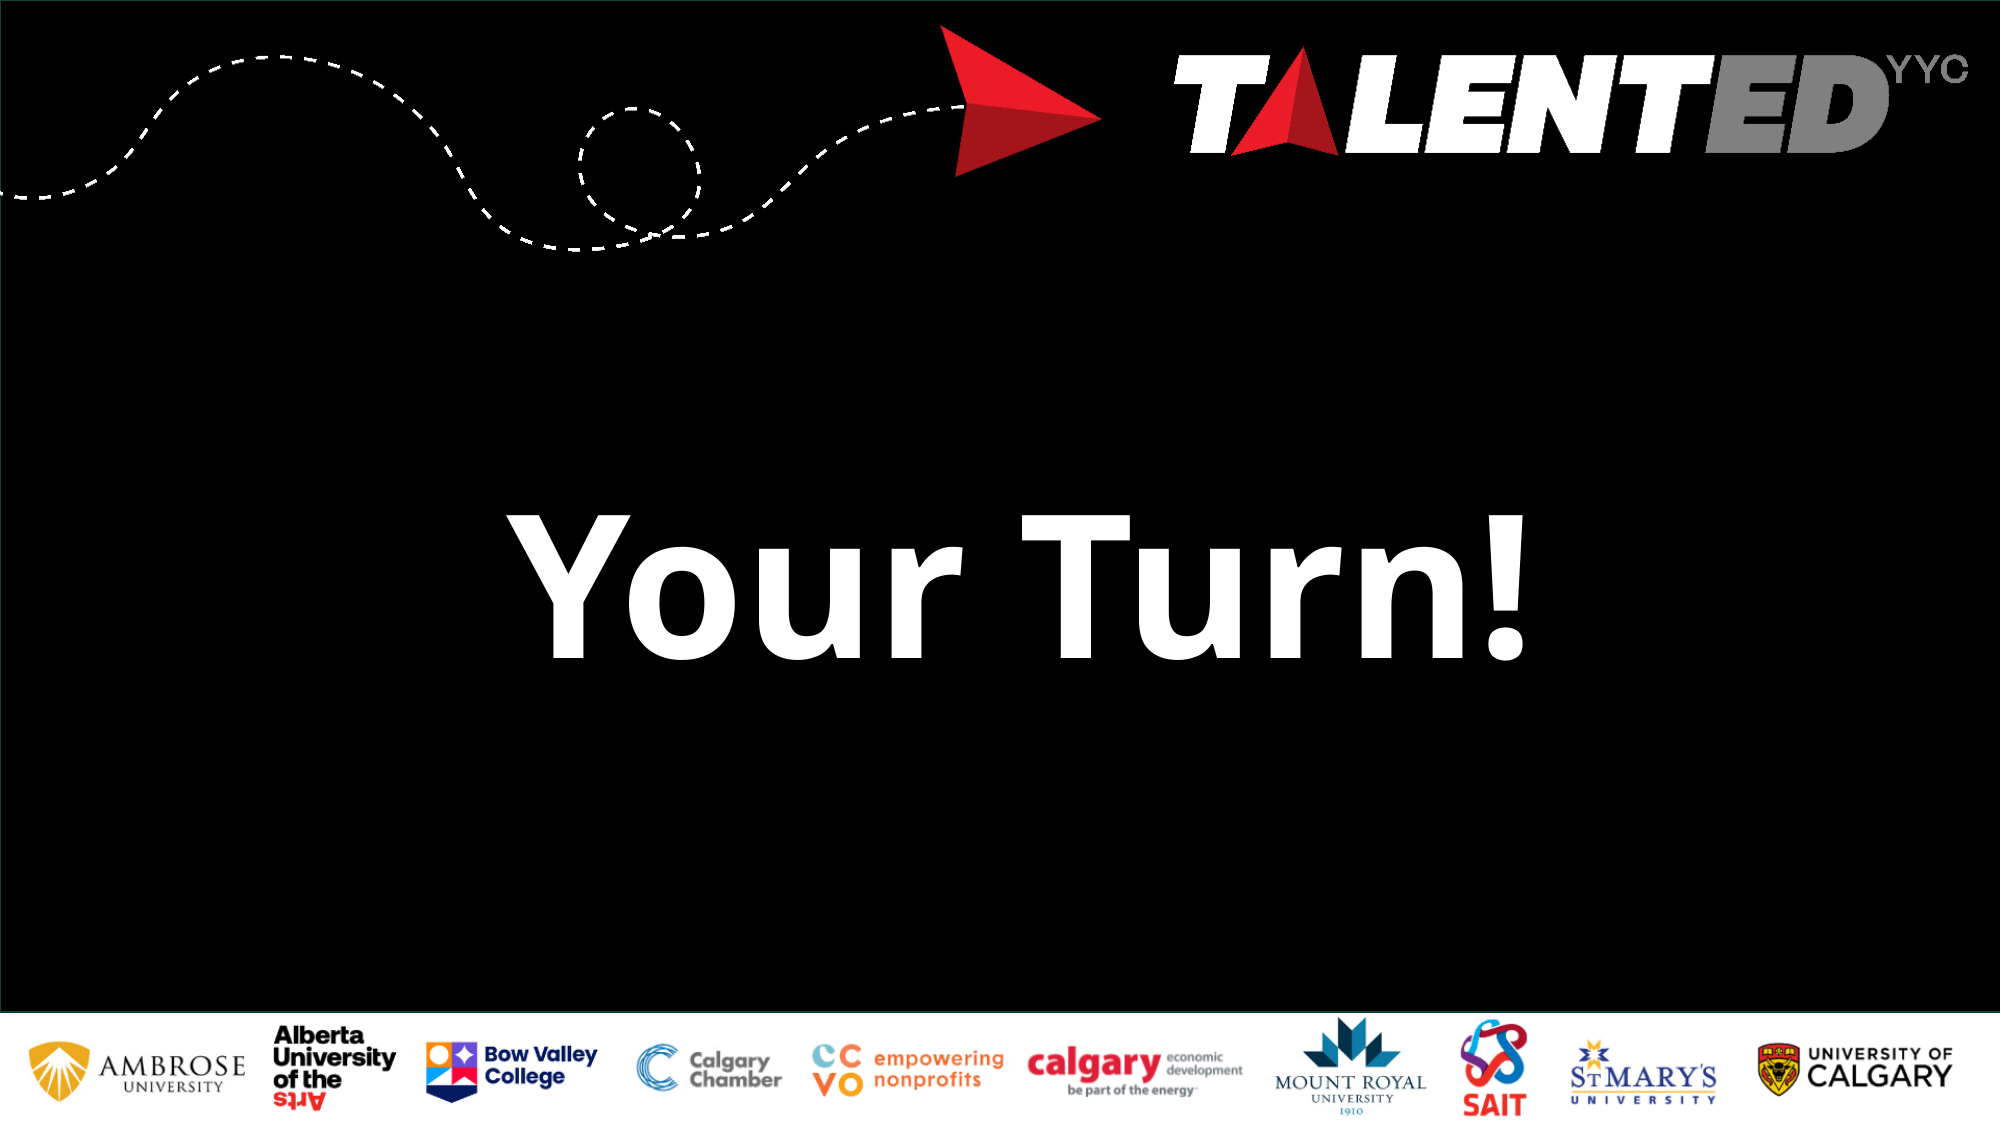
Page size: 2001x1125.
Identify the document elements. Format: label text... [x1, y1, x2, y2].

text_box [0, 0, 2000, 1013]
picture [0, 0, 2001, 1125]
picture [0, 0, 1968, 272]
text_box Your Turn! [104, 277, 1938, 910]
